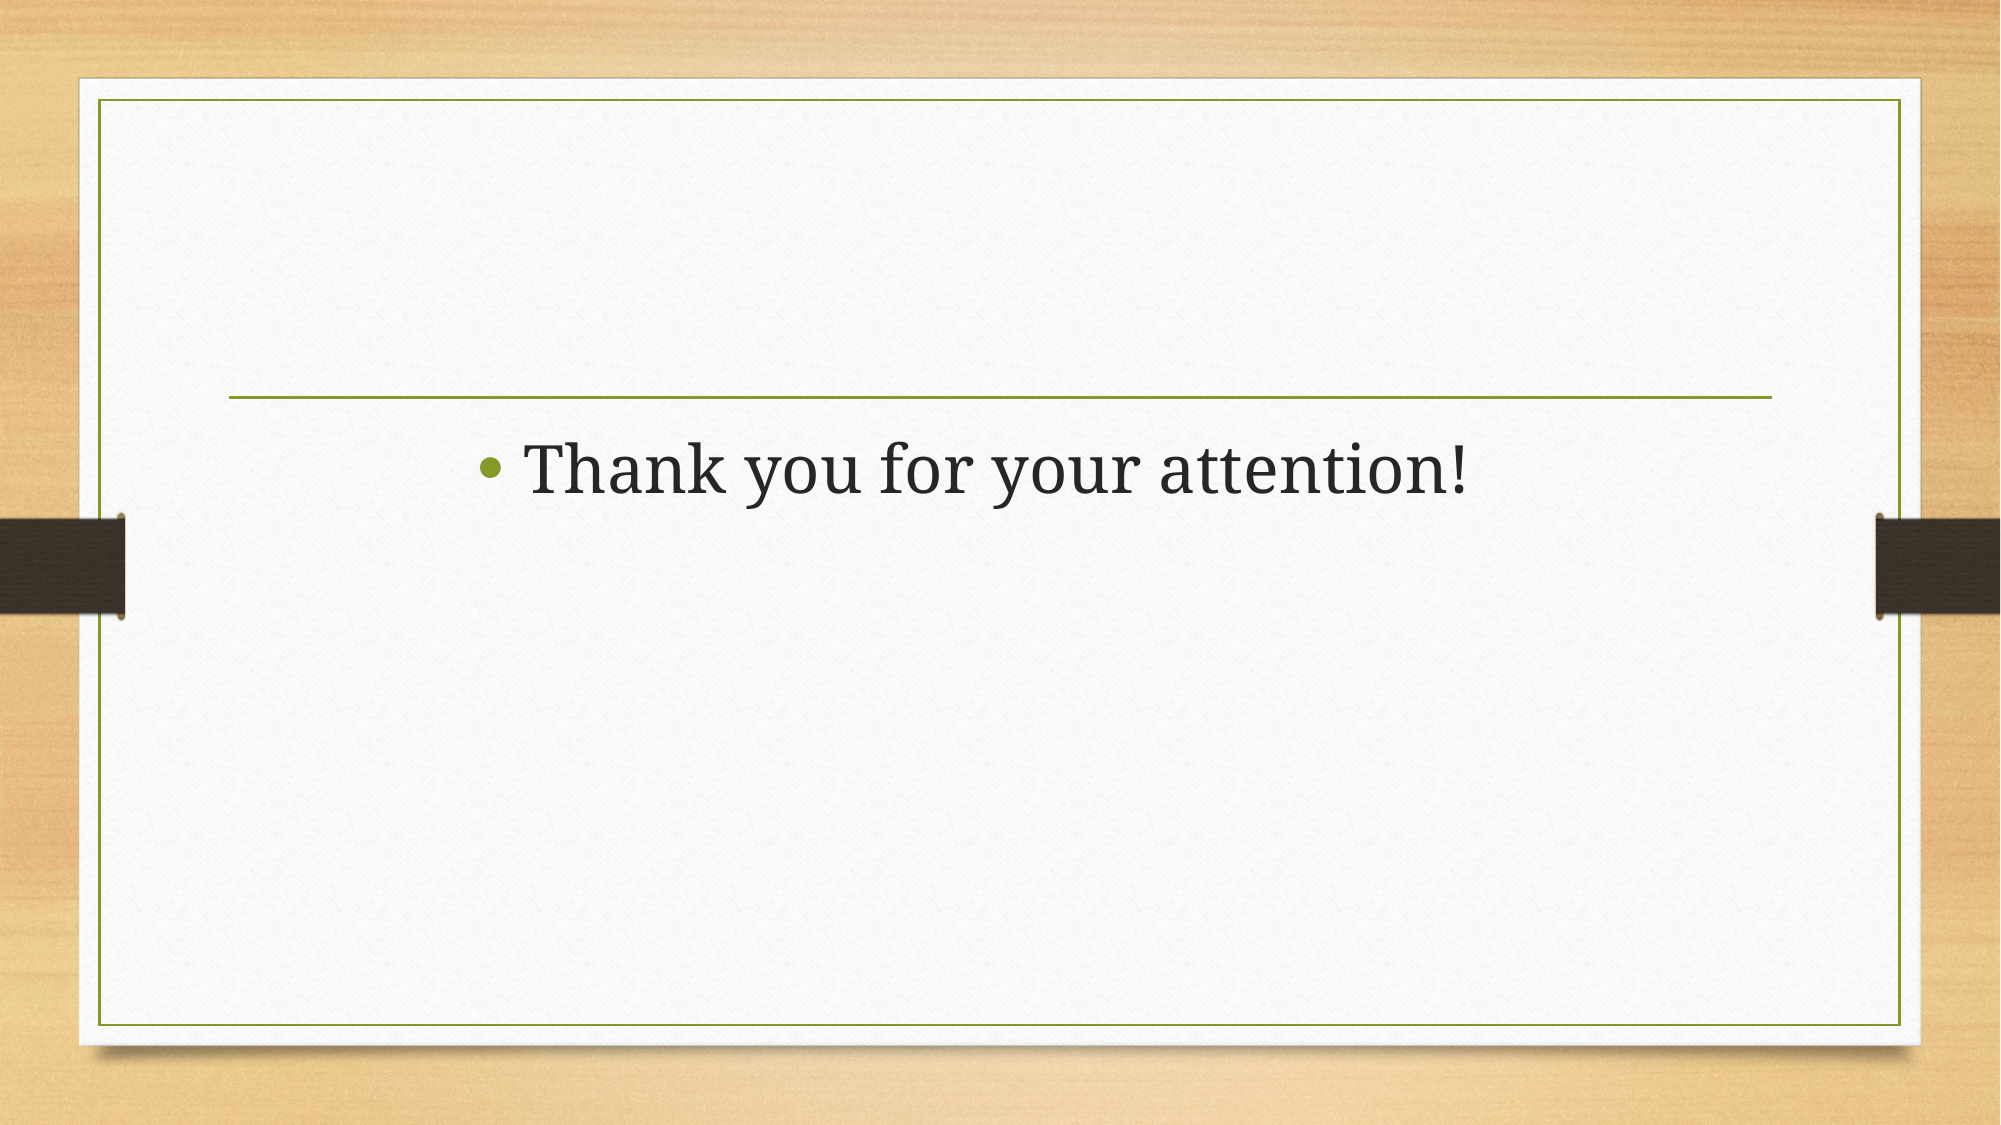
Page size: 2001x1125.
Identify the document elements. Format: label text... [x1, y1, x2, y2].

list Thank you for your attention! [186, 419, 1762, 964]
picture [0, 0, 2001, 1125]
